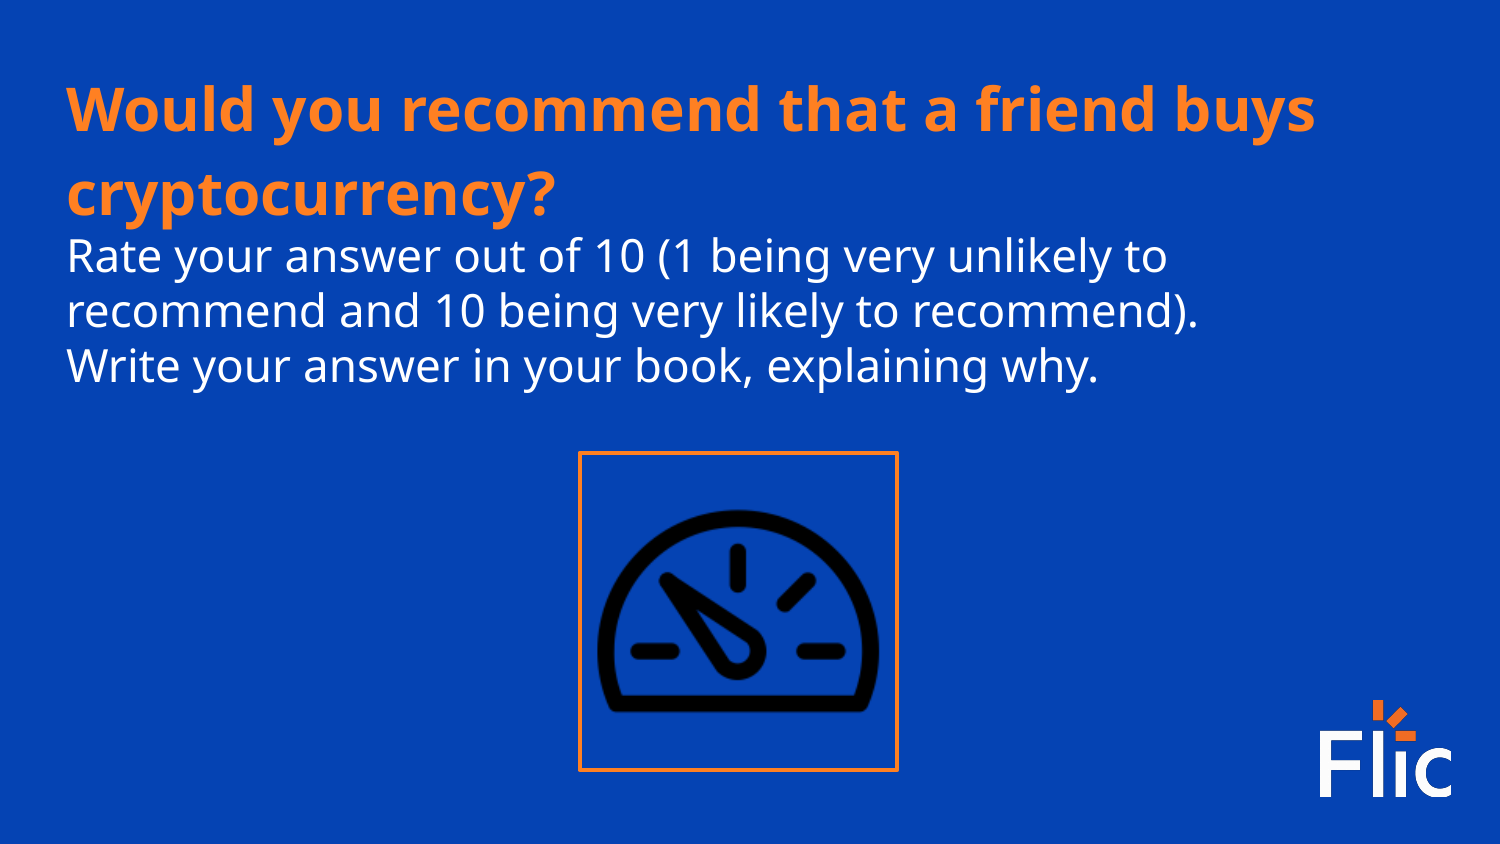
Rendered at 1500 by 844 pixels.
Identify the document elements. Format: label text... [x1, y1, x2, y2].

text_box Would you recommend that a friend buys cryptocurrency? Rate your answer out of 10 (1 being very unlikely to recommend and 10 being very likely to recommend). Write your answer in your book, explaining why. [51, 45, 1426, 540]
picture [1320, 700, 1451, 797]
picture [581, 454, 895, 768]
